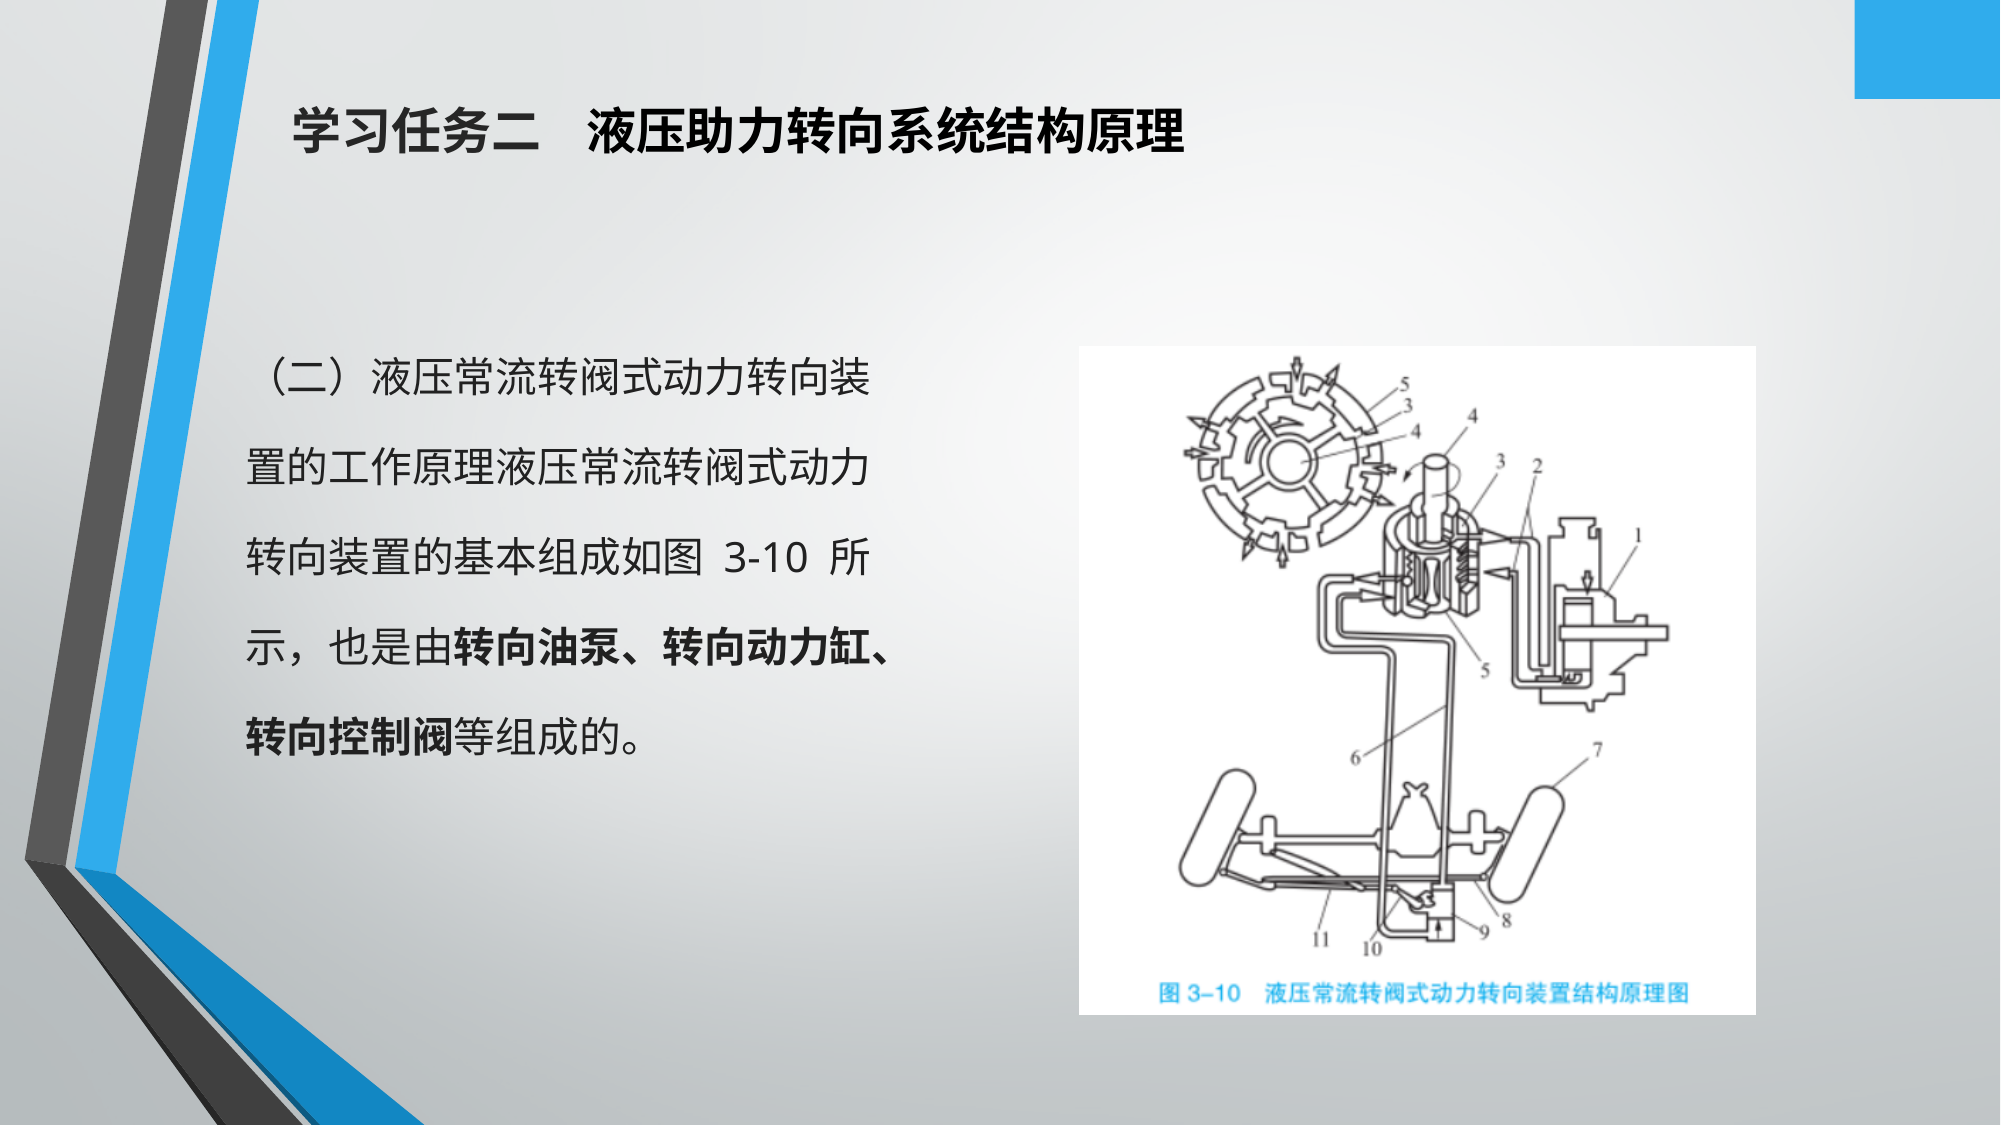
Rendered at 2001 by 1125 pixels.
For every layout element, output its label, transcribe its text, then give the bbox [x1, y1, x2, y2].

text_box （二）液压常流转阀式动力转向装置的工作原理液压常流转阀式动力转向装置的基本组成如图 3-10 所示，也是由转向油泵、转向动力缸、转向控制阀等组成的。 [230, 302, 900, 865]
text_box 学习任务二 液压助力转向系统结构原理 [276, 80, 1988, 212]
text_box [1853, 0, 2000, 100]
picture [1078, 346, 1756, 1015]
